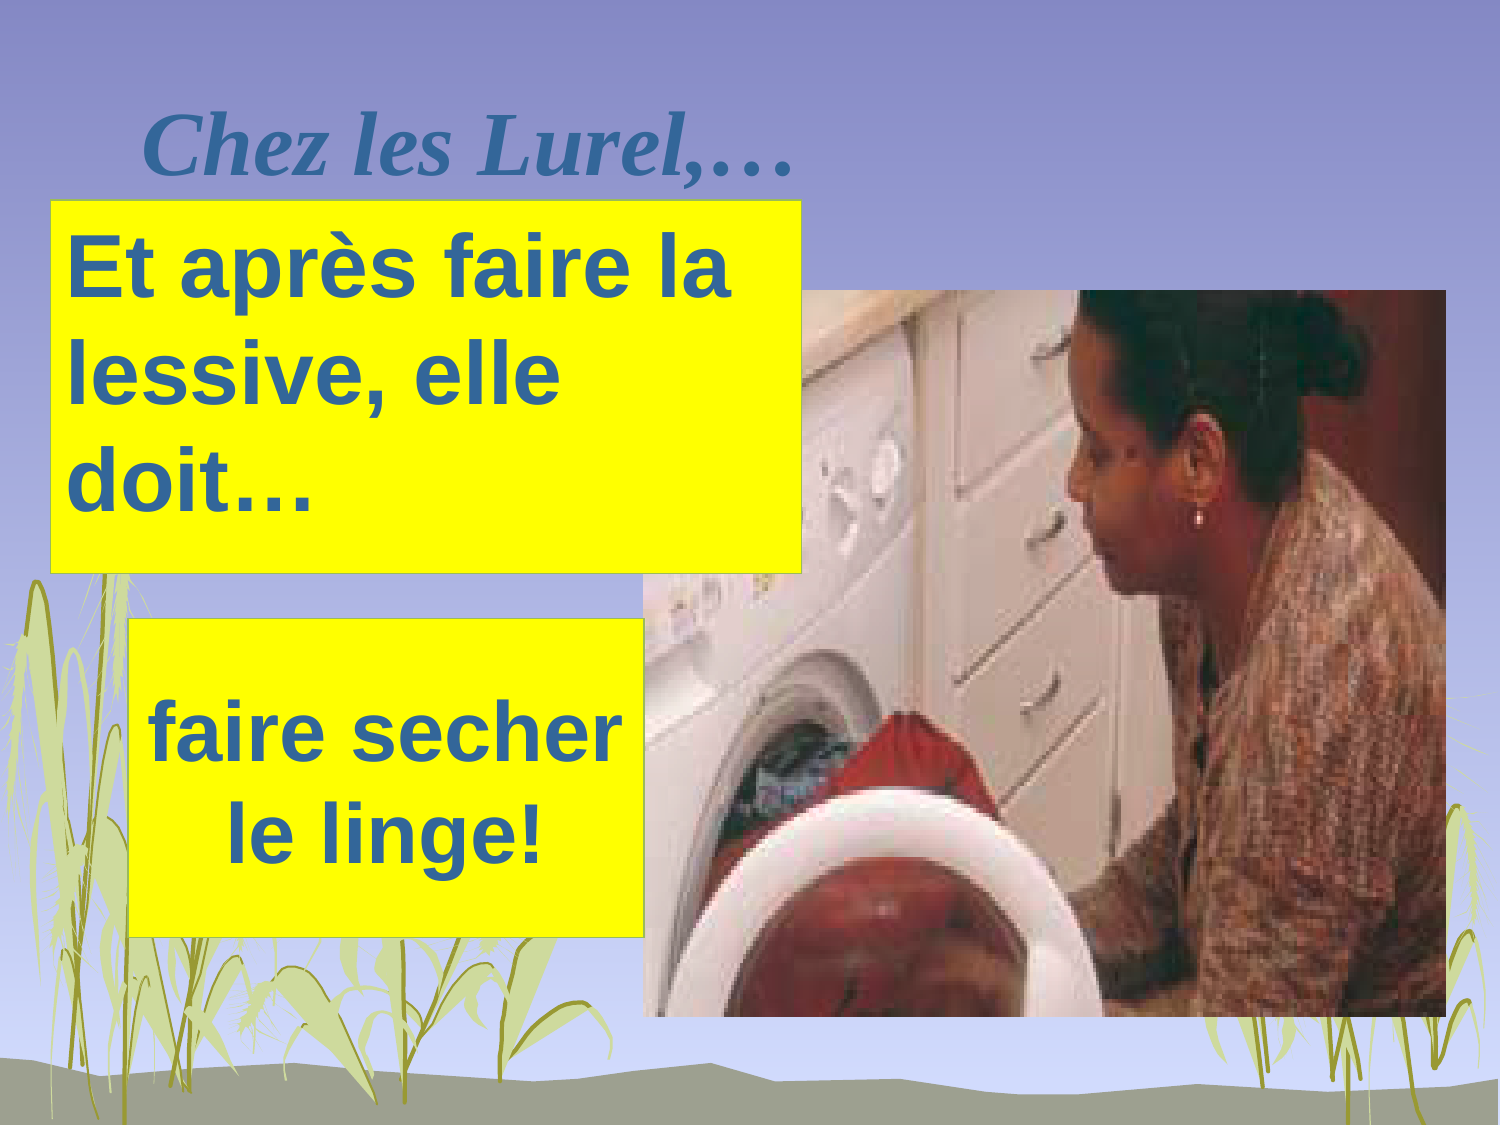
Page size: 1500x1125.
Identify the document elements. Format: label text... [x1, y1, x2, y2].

text_box Et après faire la lessive, elle doit… [50, 199, 802, 574]
title Chez les Lurel,… [126, 37, 1371, 241]
subtitle faire secher le linge! [127, 618, 638, 938]
picture [643, 290, 1446, 1017]
